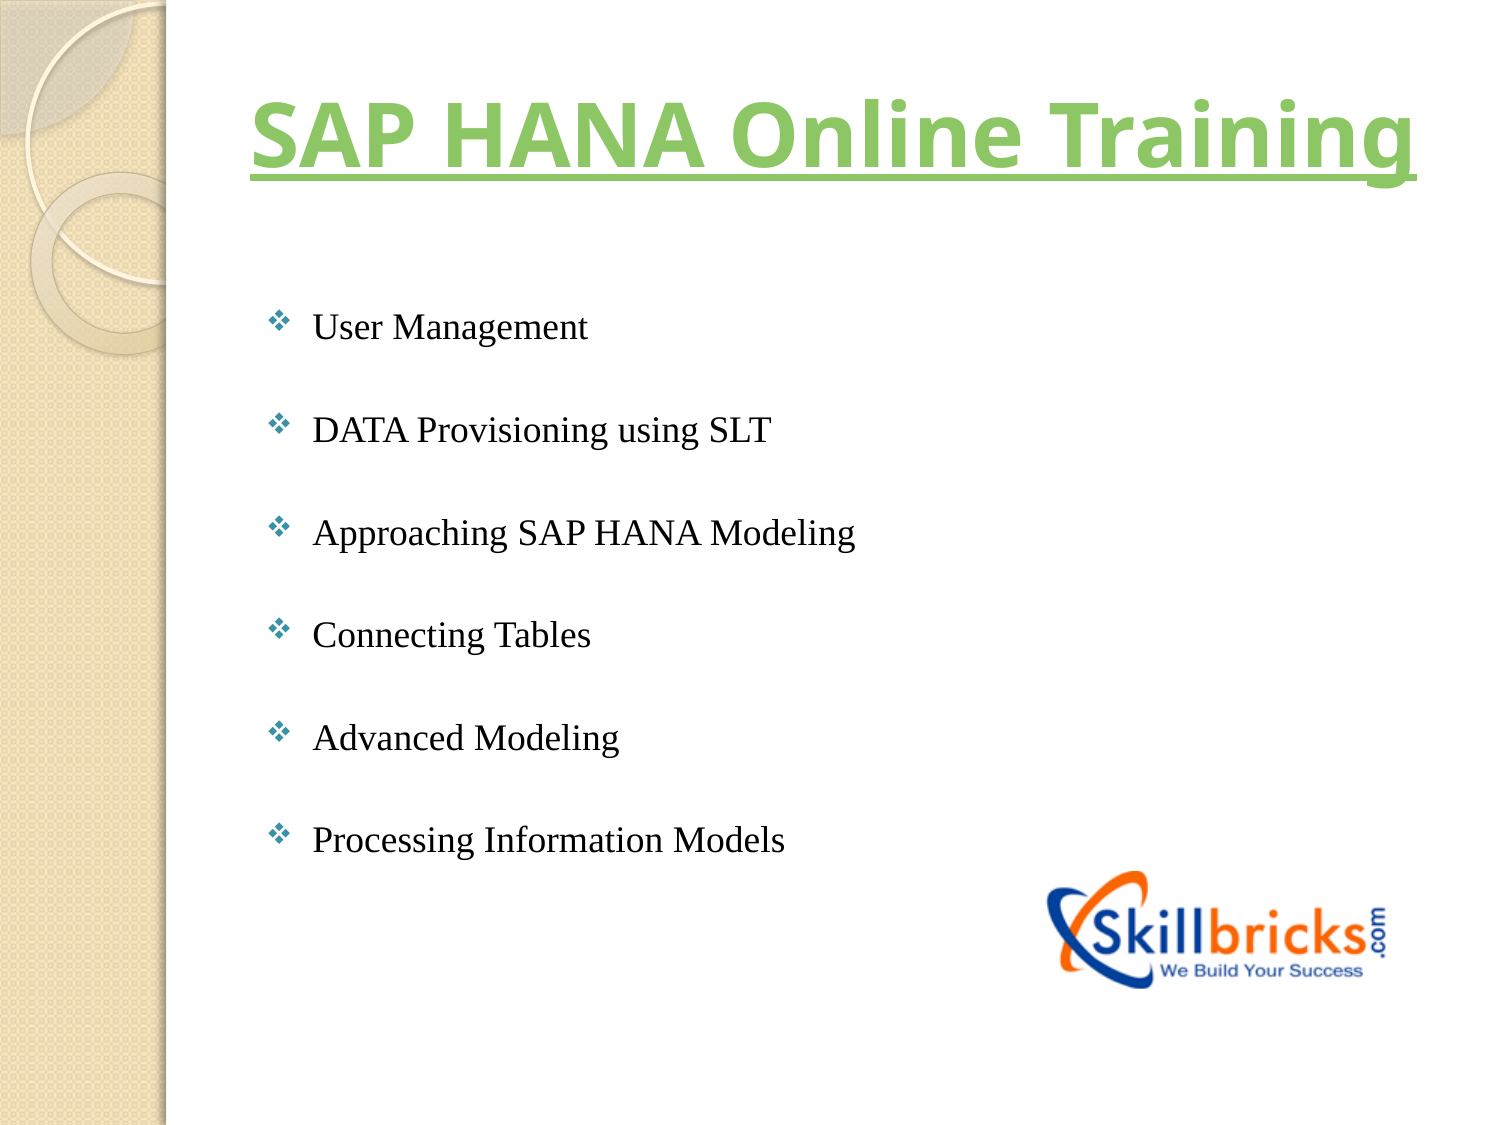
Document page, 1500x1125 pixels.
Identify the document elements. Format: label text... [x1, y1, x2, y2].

list User Management DATA Provisioning using SLT Approaching SAP HANA Modeling Connecting Tables Advanced Modeling Processing Information Models [237, 249, 1375, 988]
picture [1024, 871, 1411, 992]
title SAP HANA Online Training [235, 45, 1466, 233]
